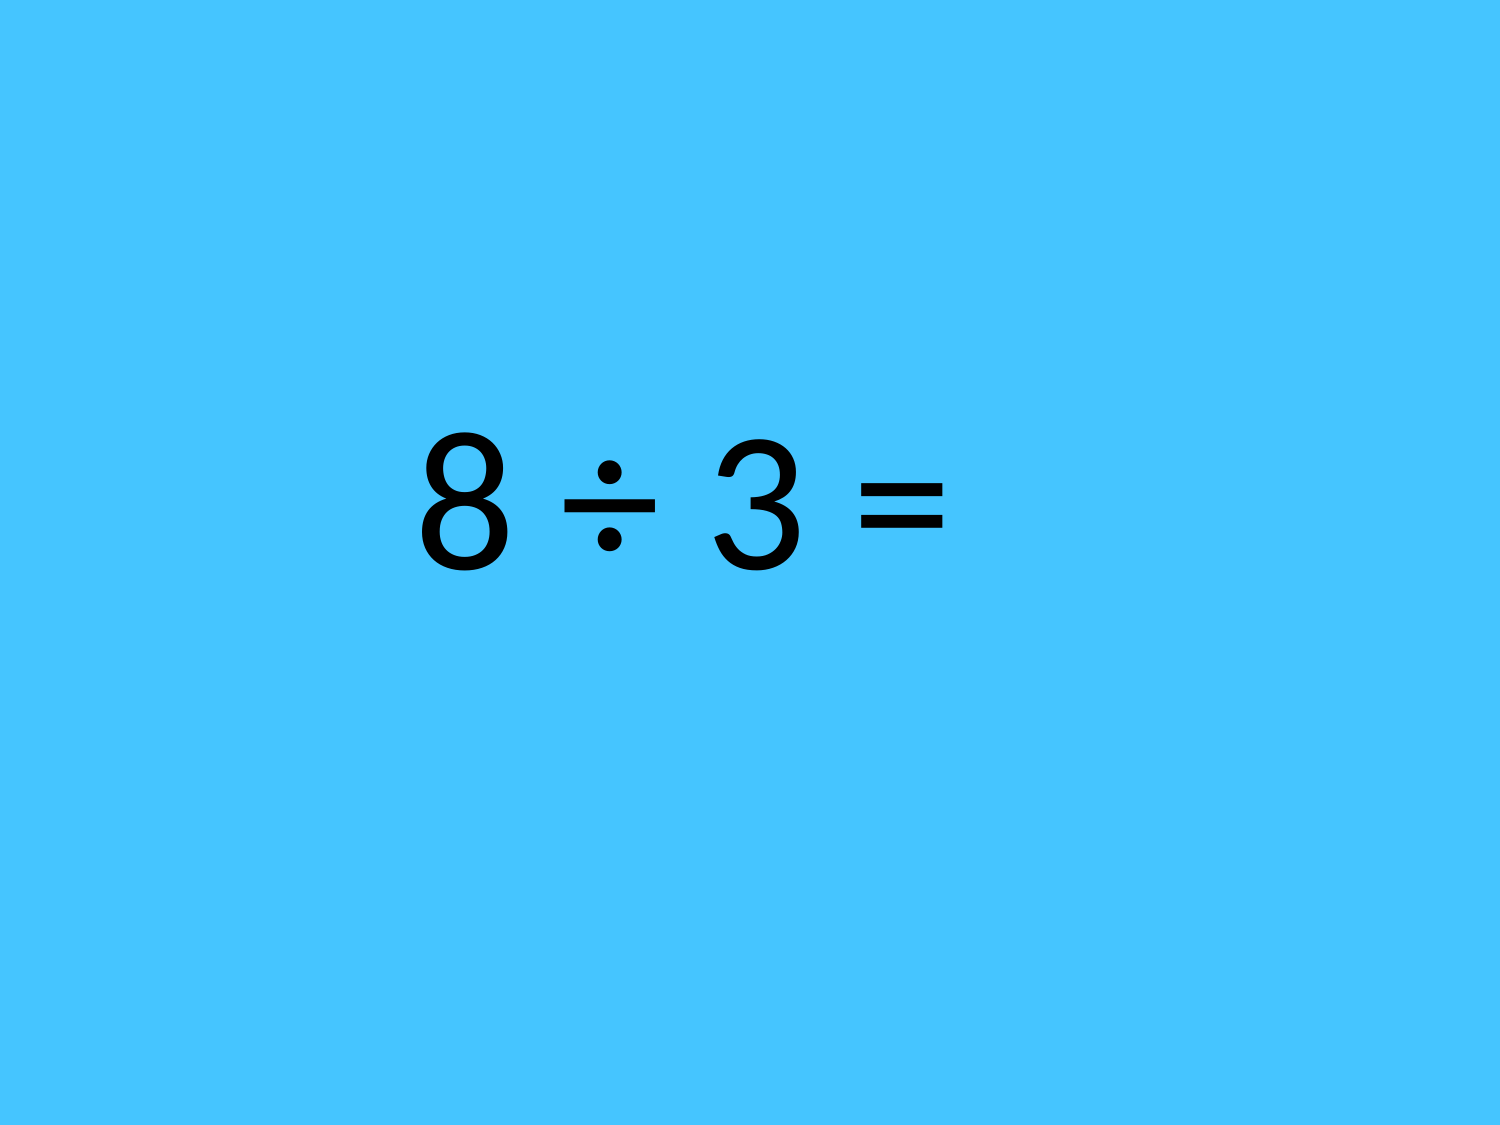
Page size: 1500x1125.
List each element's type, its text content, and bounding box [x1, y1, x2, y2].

text_box 8 ÷ 3 = [399, 362, 1138, 618]
